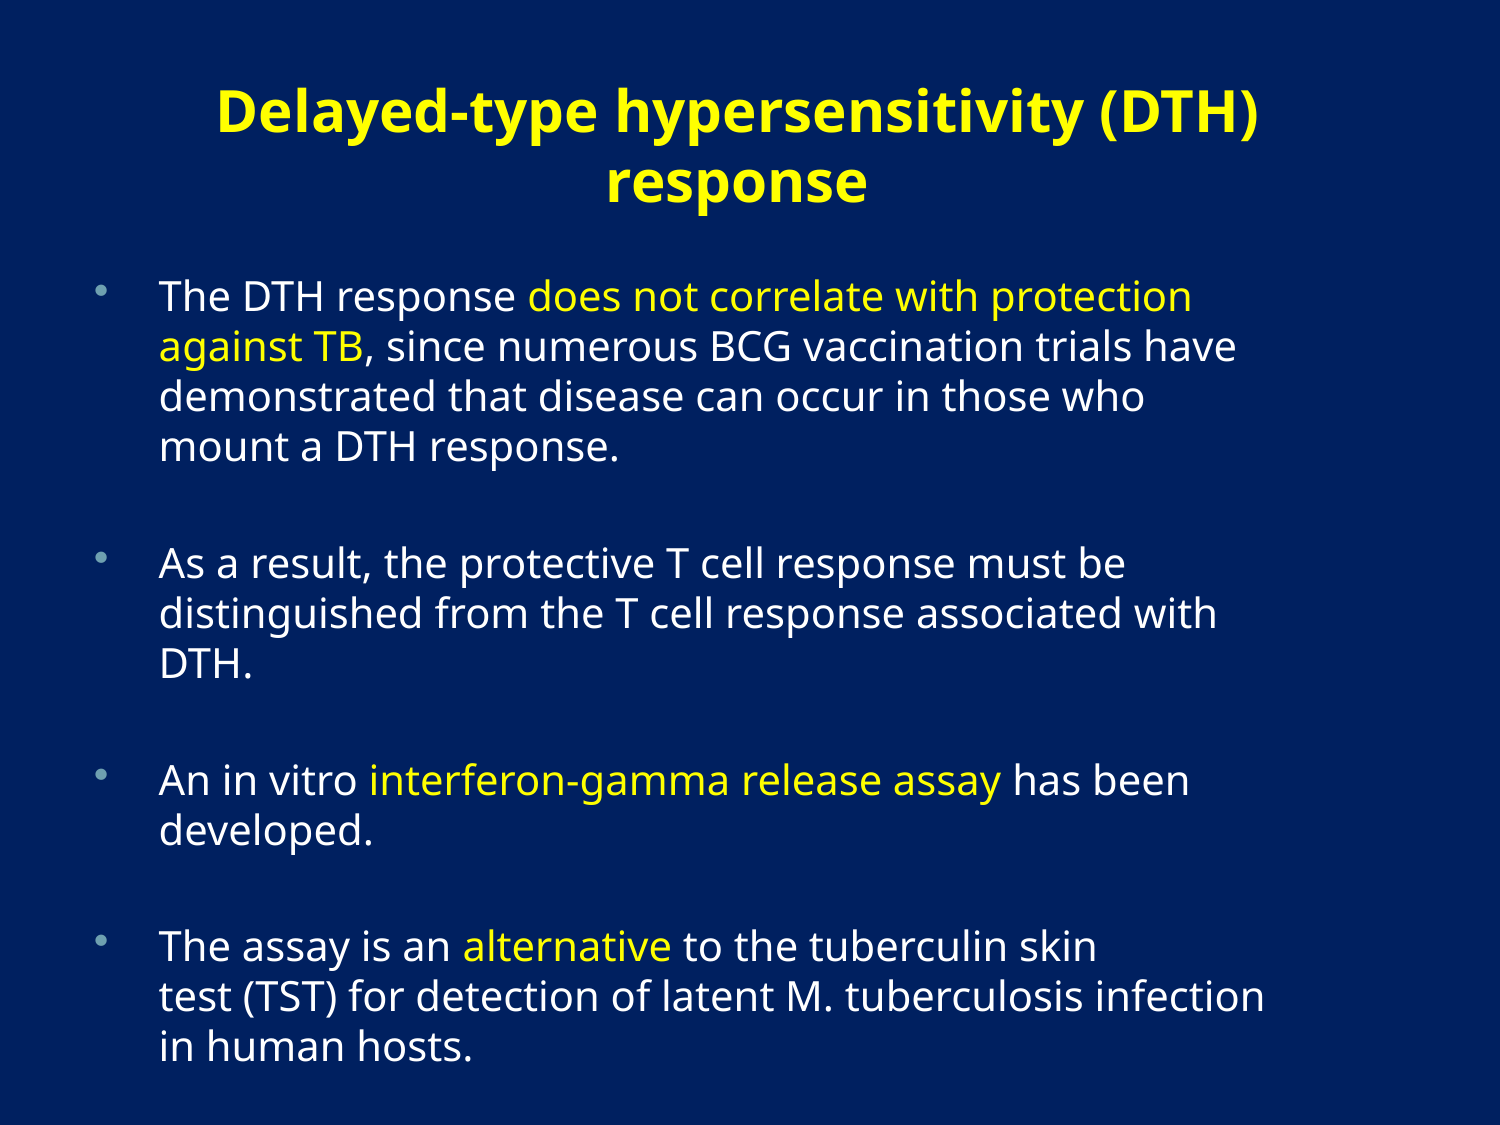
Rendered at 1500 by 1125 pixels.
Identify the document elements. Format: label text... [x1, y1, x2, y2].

list The DTH response does not correlate with protection against TB, since numerous BCG vaccination trials have demonstrated that disease can occur in those who mount a DTH response. As a result, the protective T cell response must be distinguished from the T cell response associated with DTH. An in vitro interferon-gamma release assay has been developed. The assay is an alternative to the tuberculin skin test (TST) for detection of latent M. tuberculosis infection in human hosts. [75, 262, 1300, 1005]
title Delayed-type hypersensitivity (DTH) response [125, 50, 1350, 238]
